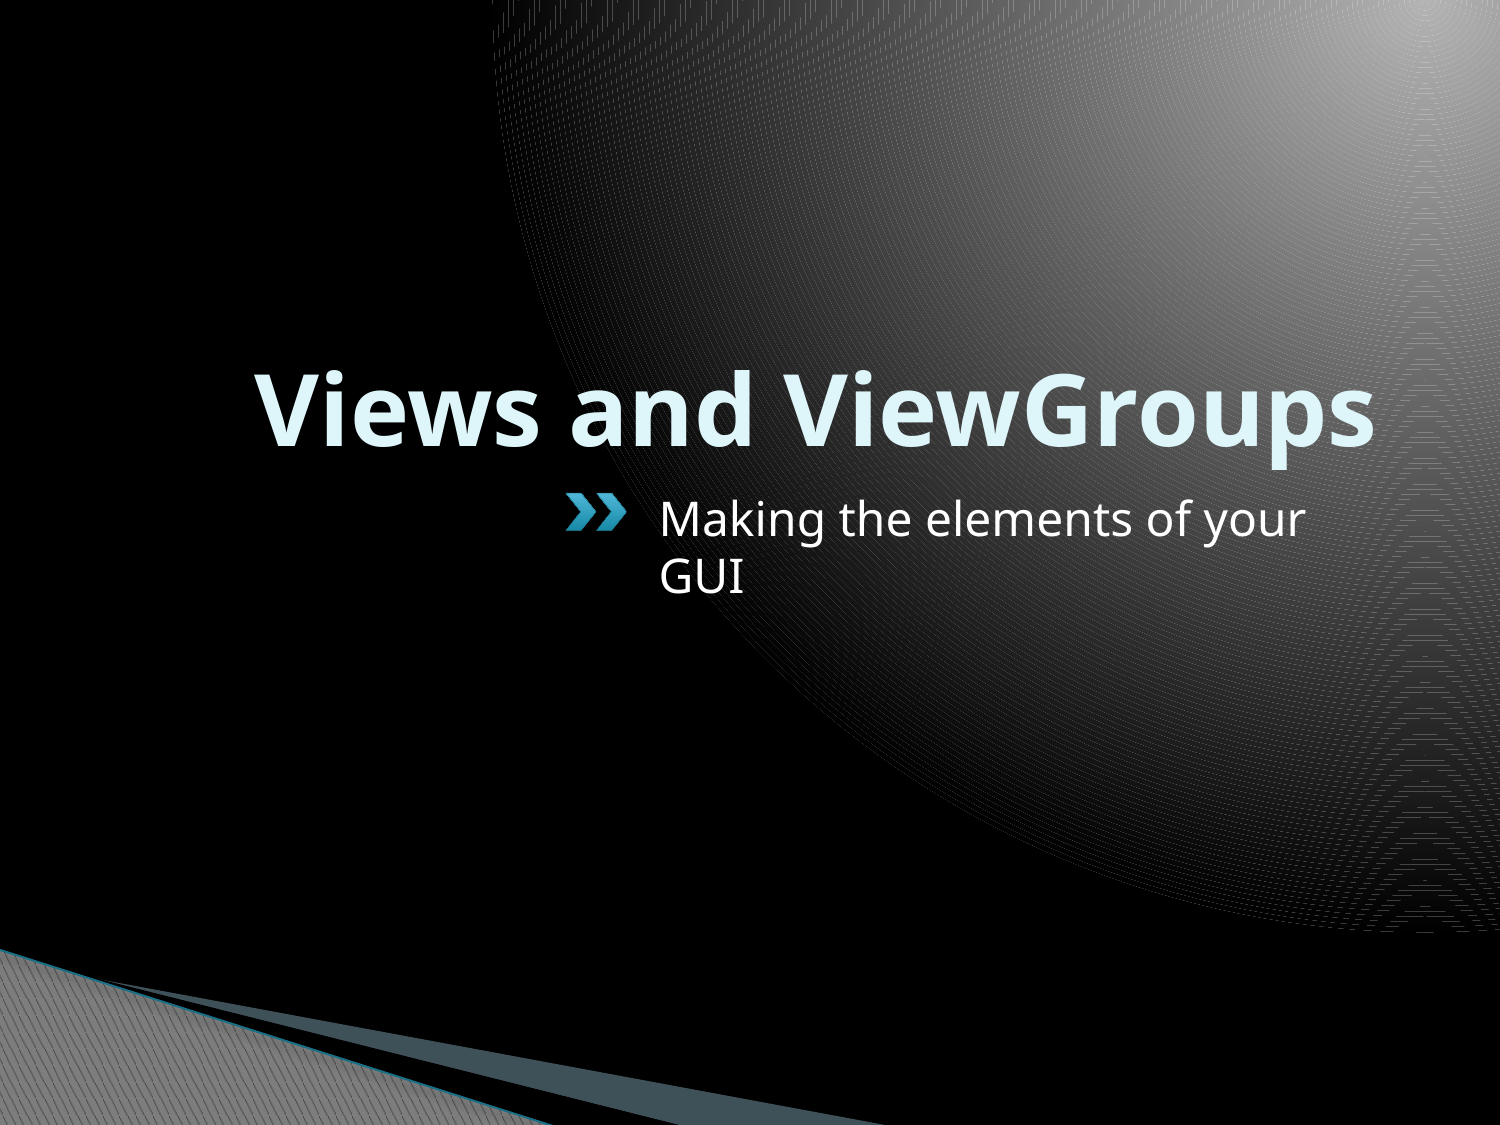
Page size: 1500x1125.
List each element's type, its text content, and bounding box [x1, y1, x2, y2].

list Making the elements of your GUI [643, 480, 1394, 720]
picture [0, 952, 543, 1125]
title Views and ViewGroups [118, 173, 1394, 474]
